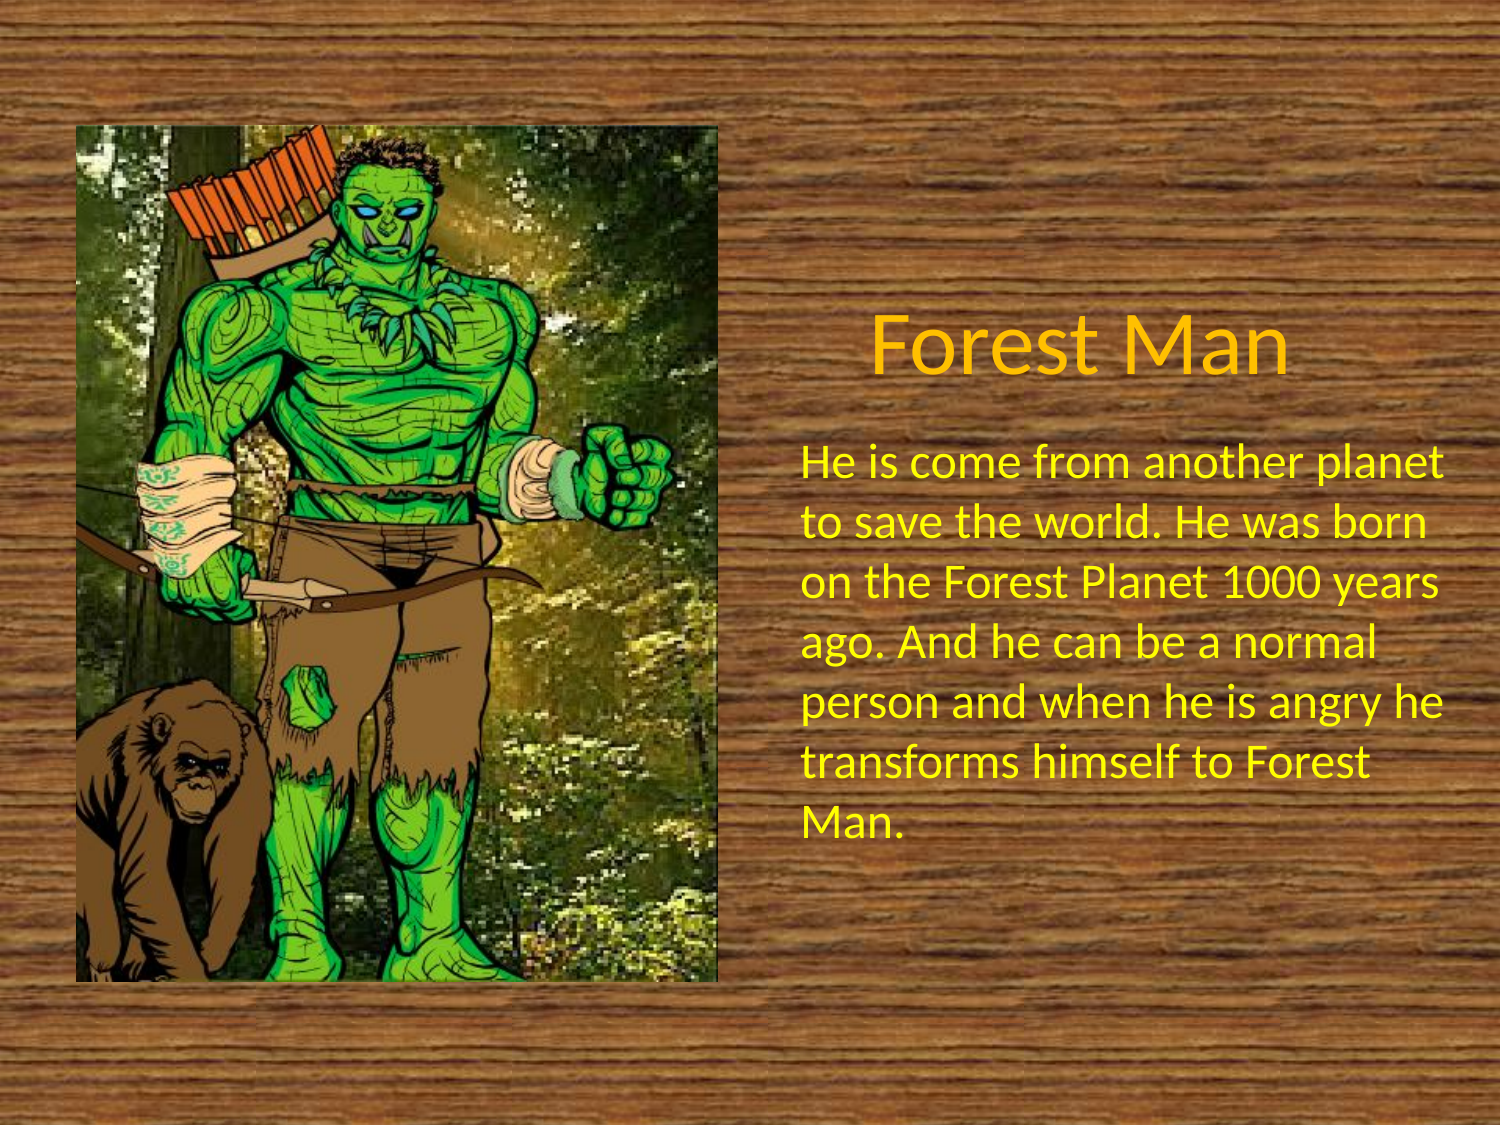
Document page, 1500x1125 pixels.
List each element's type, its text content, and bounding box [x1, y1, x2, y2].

title Forest Man [721, 243, 1447, 433]
picture [0, 0, 1500, 1125]
text_box He is come from another planet to save the world. He was born on the Forest Planet 1000 years ago. And he can be a normal person and when he is angry he transforms himself to Forest Man. [785, 420, 1471, 856]
